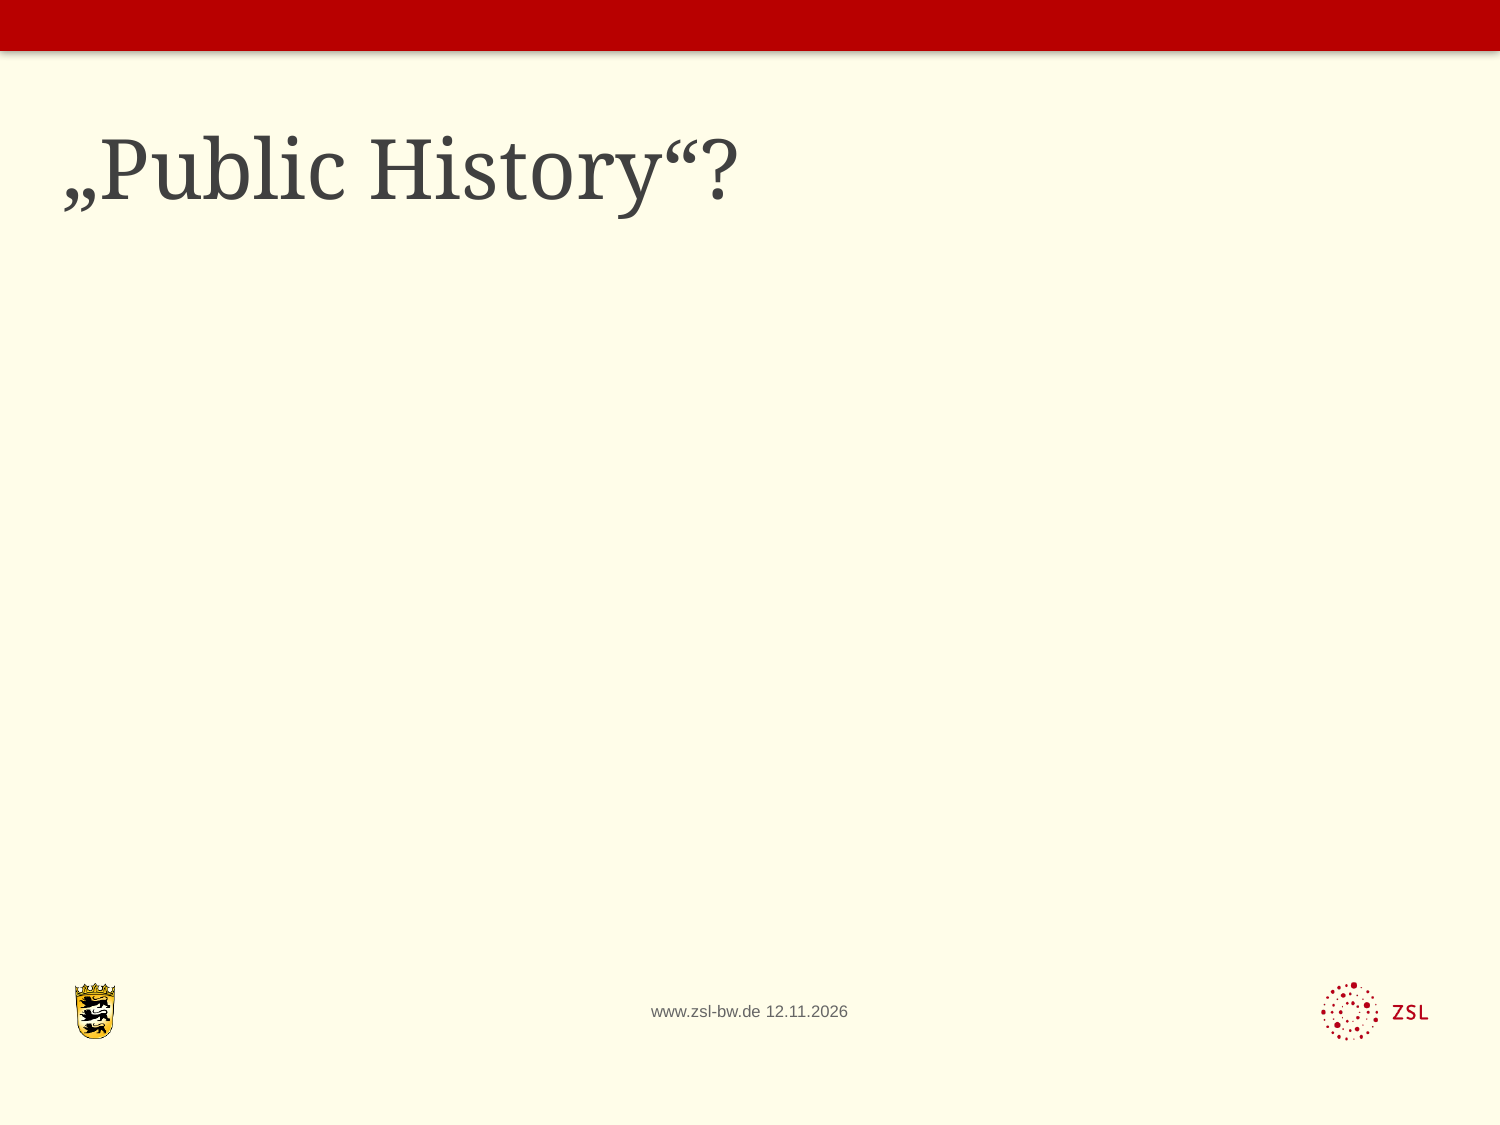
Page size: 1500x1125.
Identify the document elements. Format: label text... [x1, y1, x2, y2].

title „Public History“? [47, 78, 1398, 254]
picture [73, 981, 117, 1041]
picture [1320, 981, 1429, 1041]
